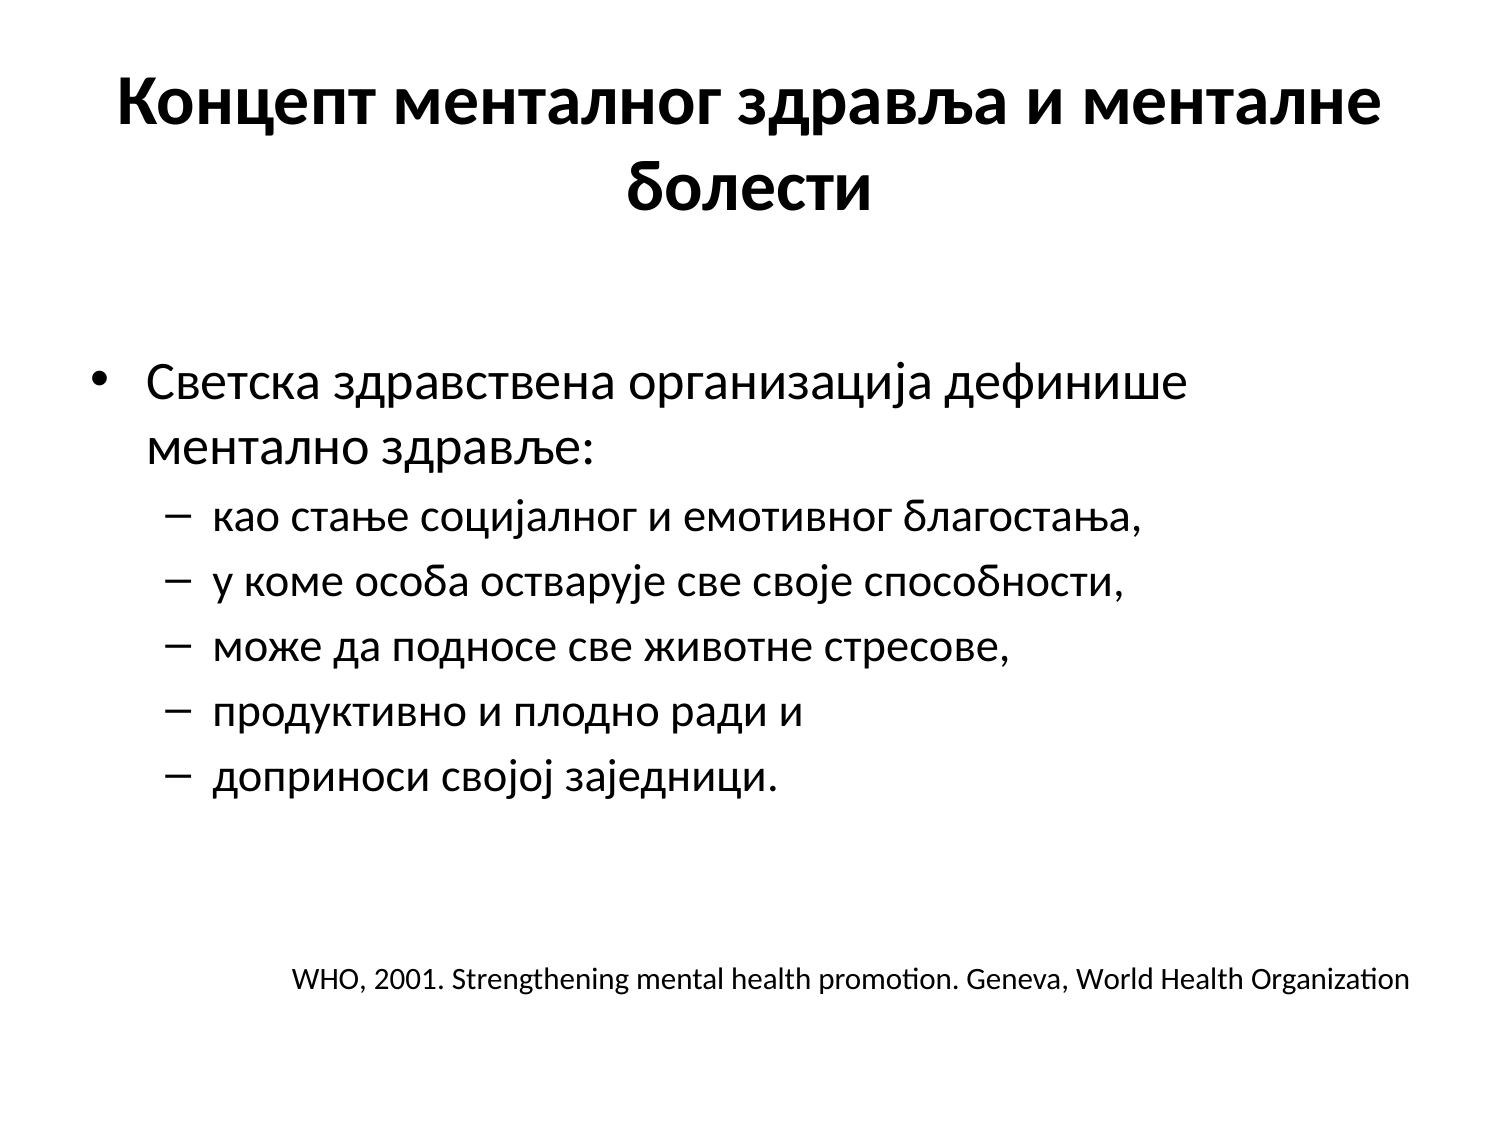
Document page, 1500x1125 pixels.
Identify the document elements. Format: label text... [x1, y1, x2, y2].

title Концепт менталног здравља и менталне болести [74, 44, 1426, 233]
list Светска здравствена организација дефинише ментално здравље: као стање социјалног и емотивног благостања, у коме особа остварује све своје способности, може да подносе све животне стресове, продуктивно и плодно ради и доприноси својој заједници. WHО, 2001. Strengthening mental health promotion. Geneva, World Health Organization [74, 262, 1426, 1006]
